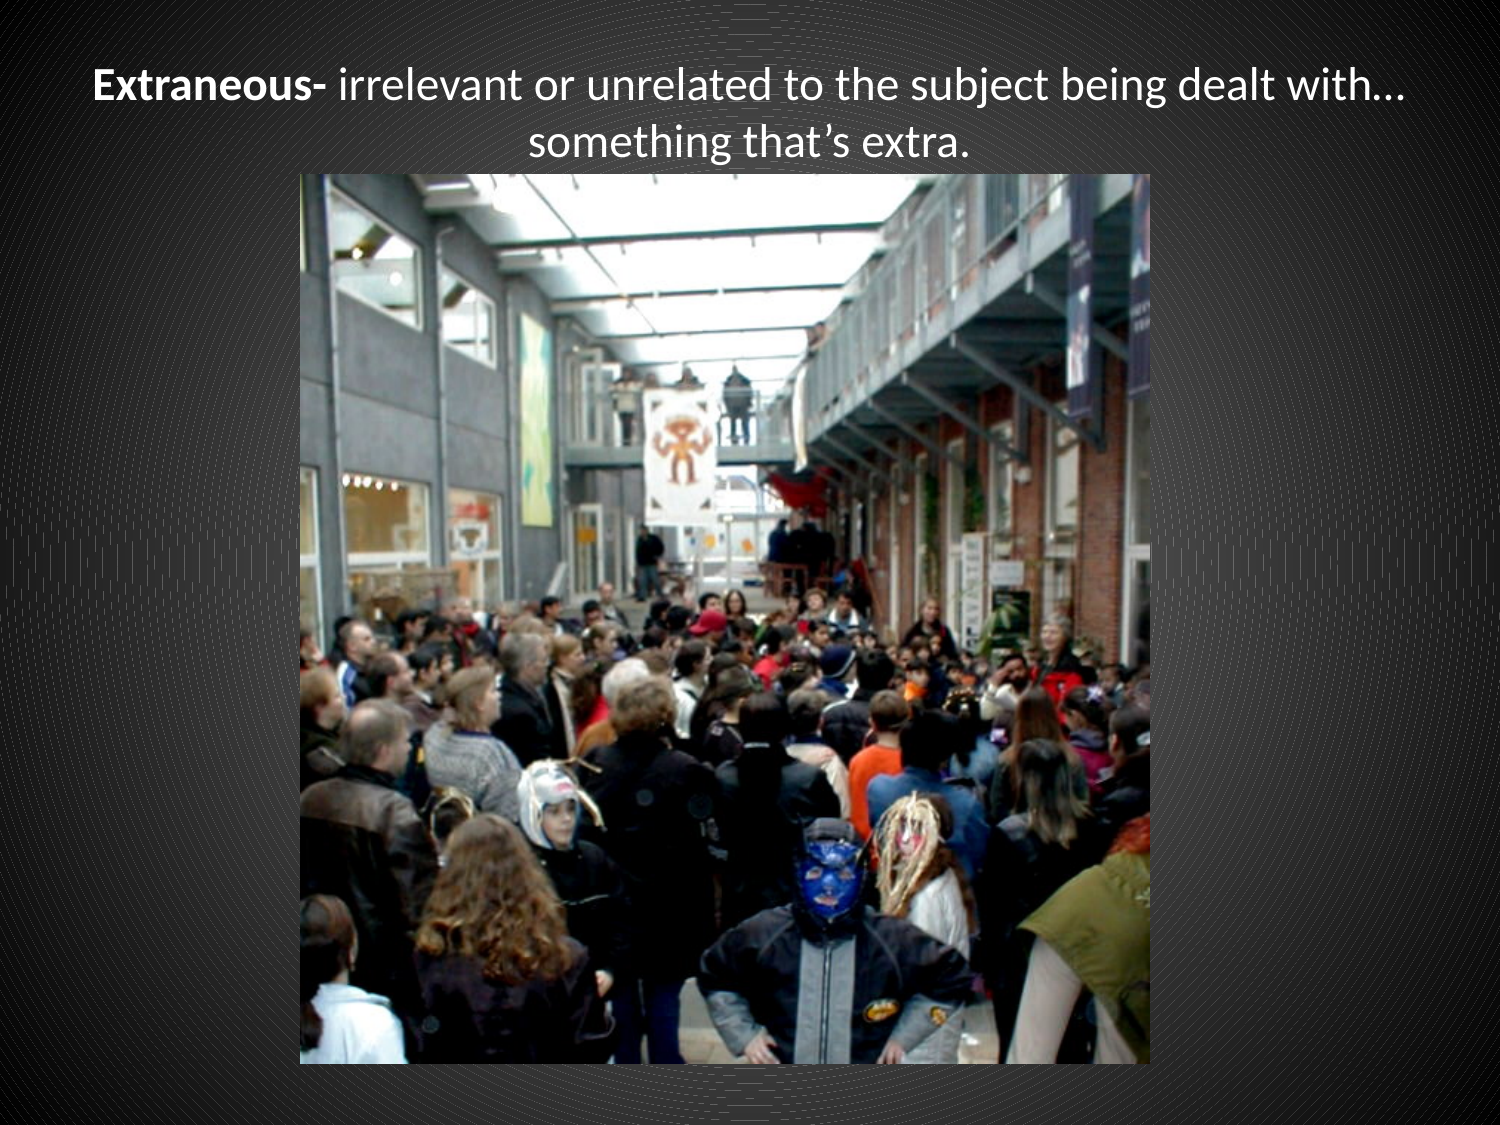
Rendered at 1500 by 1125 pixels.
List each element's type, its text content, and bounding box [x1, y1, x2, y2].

picture [299, 174, 1151, 1064]
title Extraneous- irrelevant or unrelated to the subject being dealt with… something that’s extra. [75, 45, 1425, 233]
